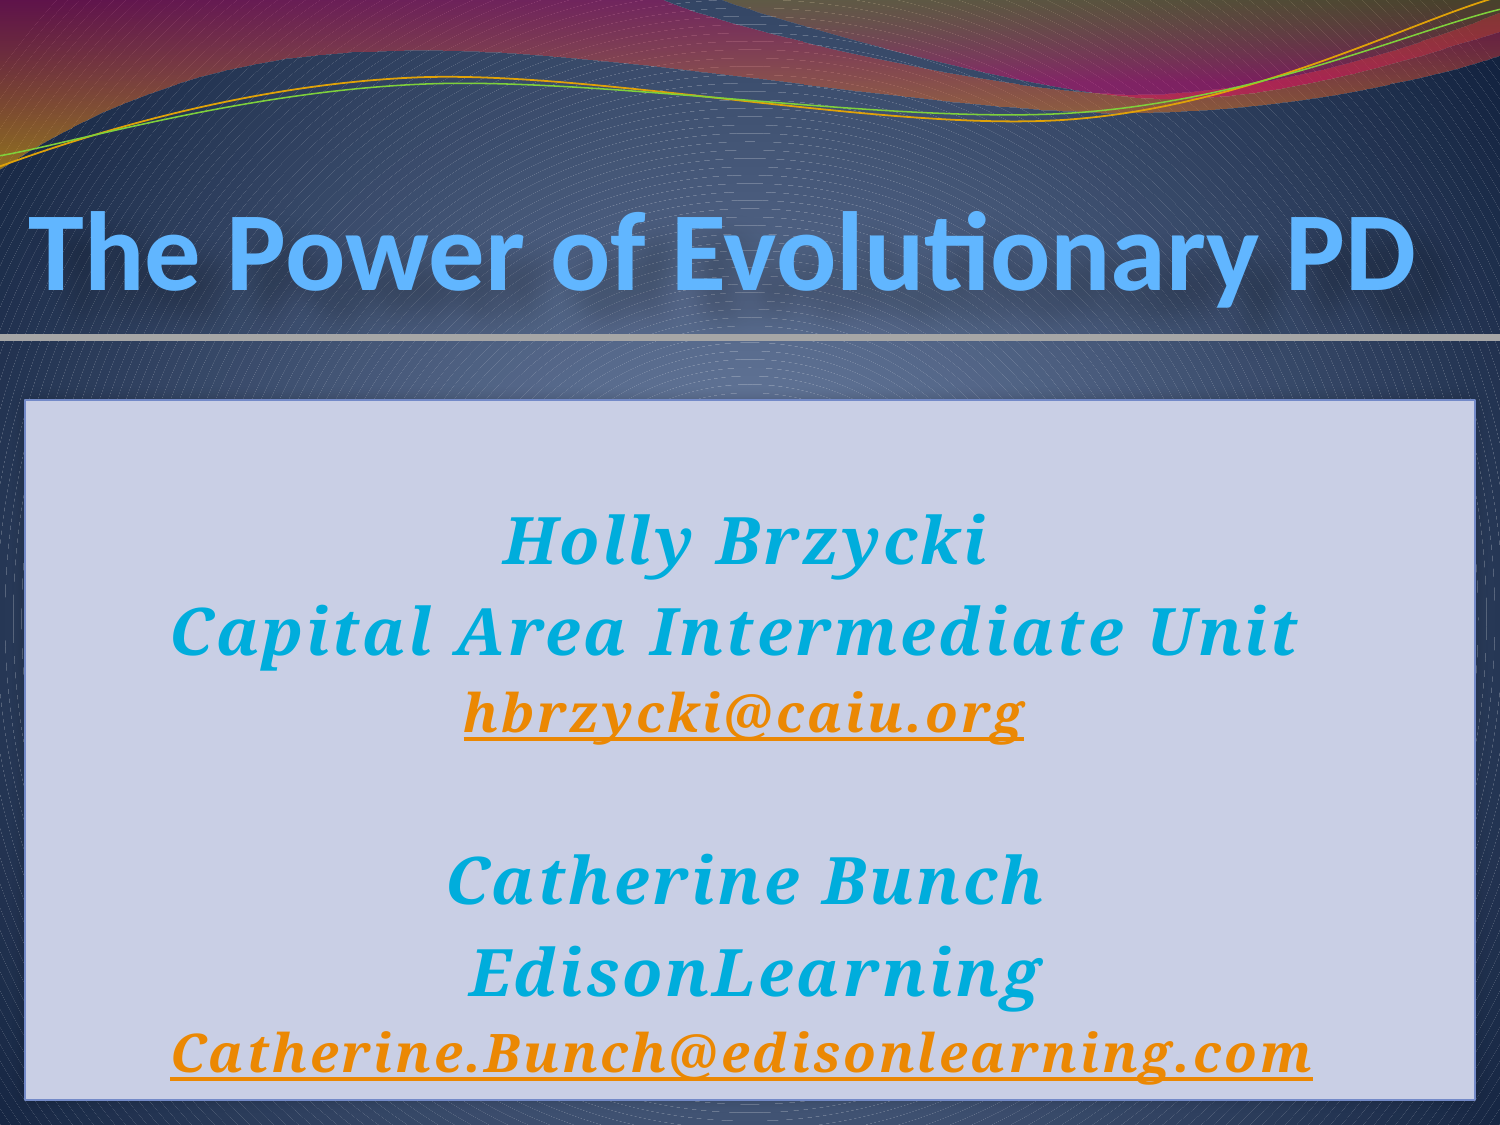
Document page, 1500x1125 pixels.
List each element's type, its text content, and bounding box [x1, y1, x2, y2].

subtitle Holly Brzycki Capital Area Intermediate Unit hbrzycki@caiu.org Catherine Bunch EdisonLearning Catherine.Bunch@edisonlearning.com [24, 399, 1476, 1101]
title The Power of Evolutionary PD [24, 162, 1450, 334]
title The Power of Evolutionary PD [24, 348, 1450, 394]
